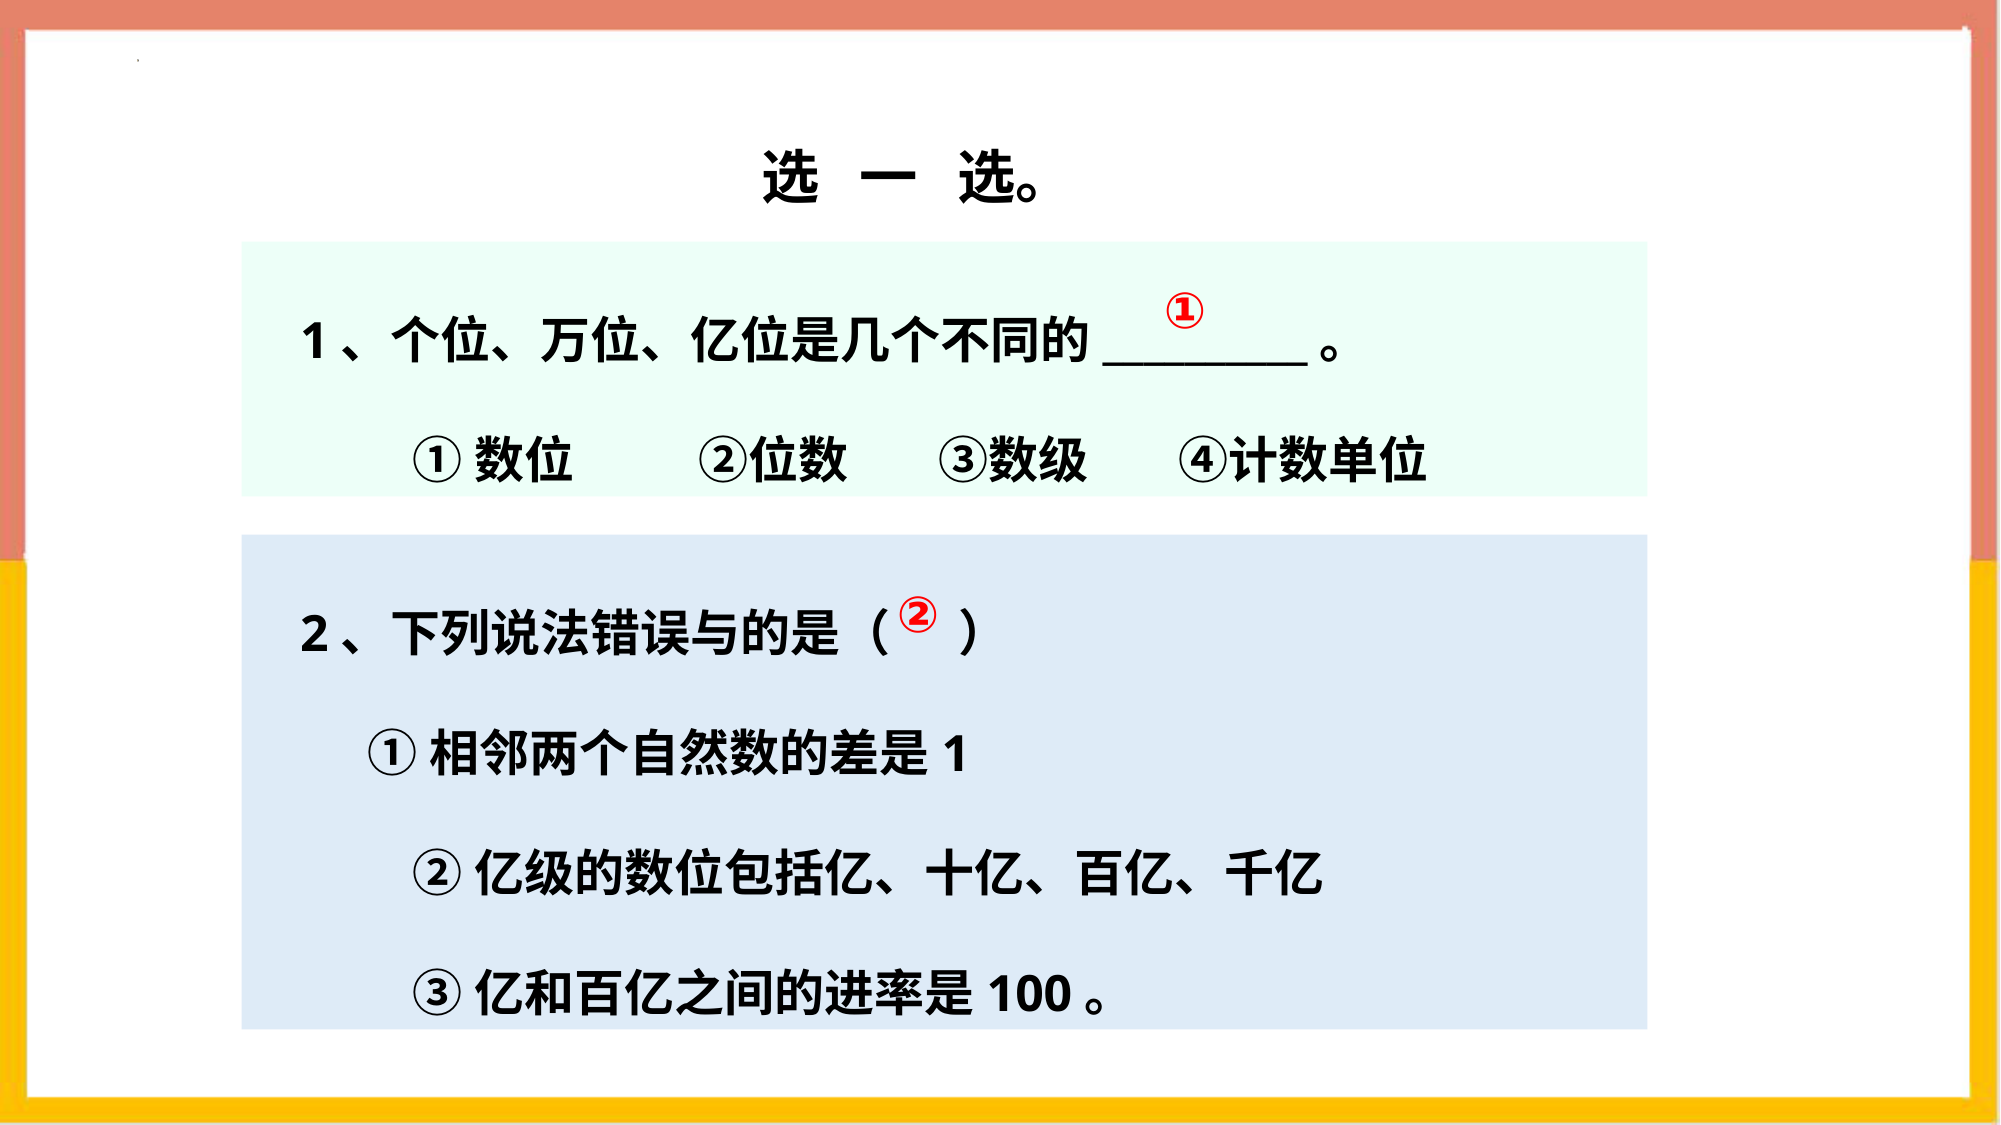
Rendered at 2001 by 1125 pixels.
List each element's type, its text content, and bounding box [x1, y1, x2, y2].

text_box 2、下列说法错误与的是（ ） ①相邻两个自然数的差是1 ②亿级的数位包括亿、十亿、百亿、千亿 ③亿和百亿之间的进率是100。 [241, 534, 1648, 1030]
text_box 1、个位、万位、亿位是几个不同的__________。 ①数位 ②位数 ③数级 ④计数单位 [241, 241, 1648, 497]
text_box ② [882, 575, 955, 650]
picture [0, 0, 2001, 1125]
text_box 选 一 选。 [567, 97, 1269, 218]
text_box ① [1149, 270, 1222, 346]
